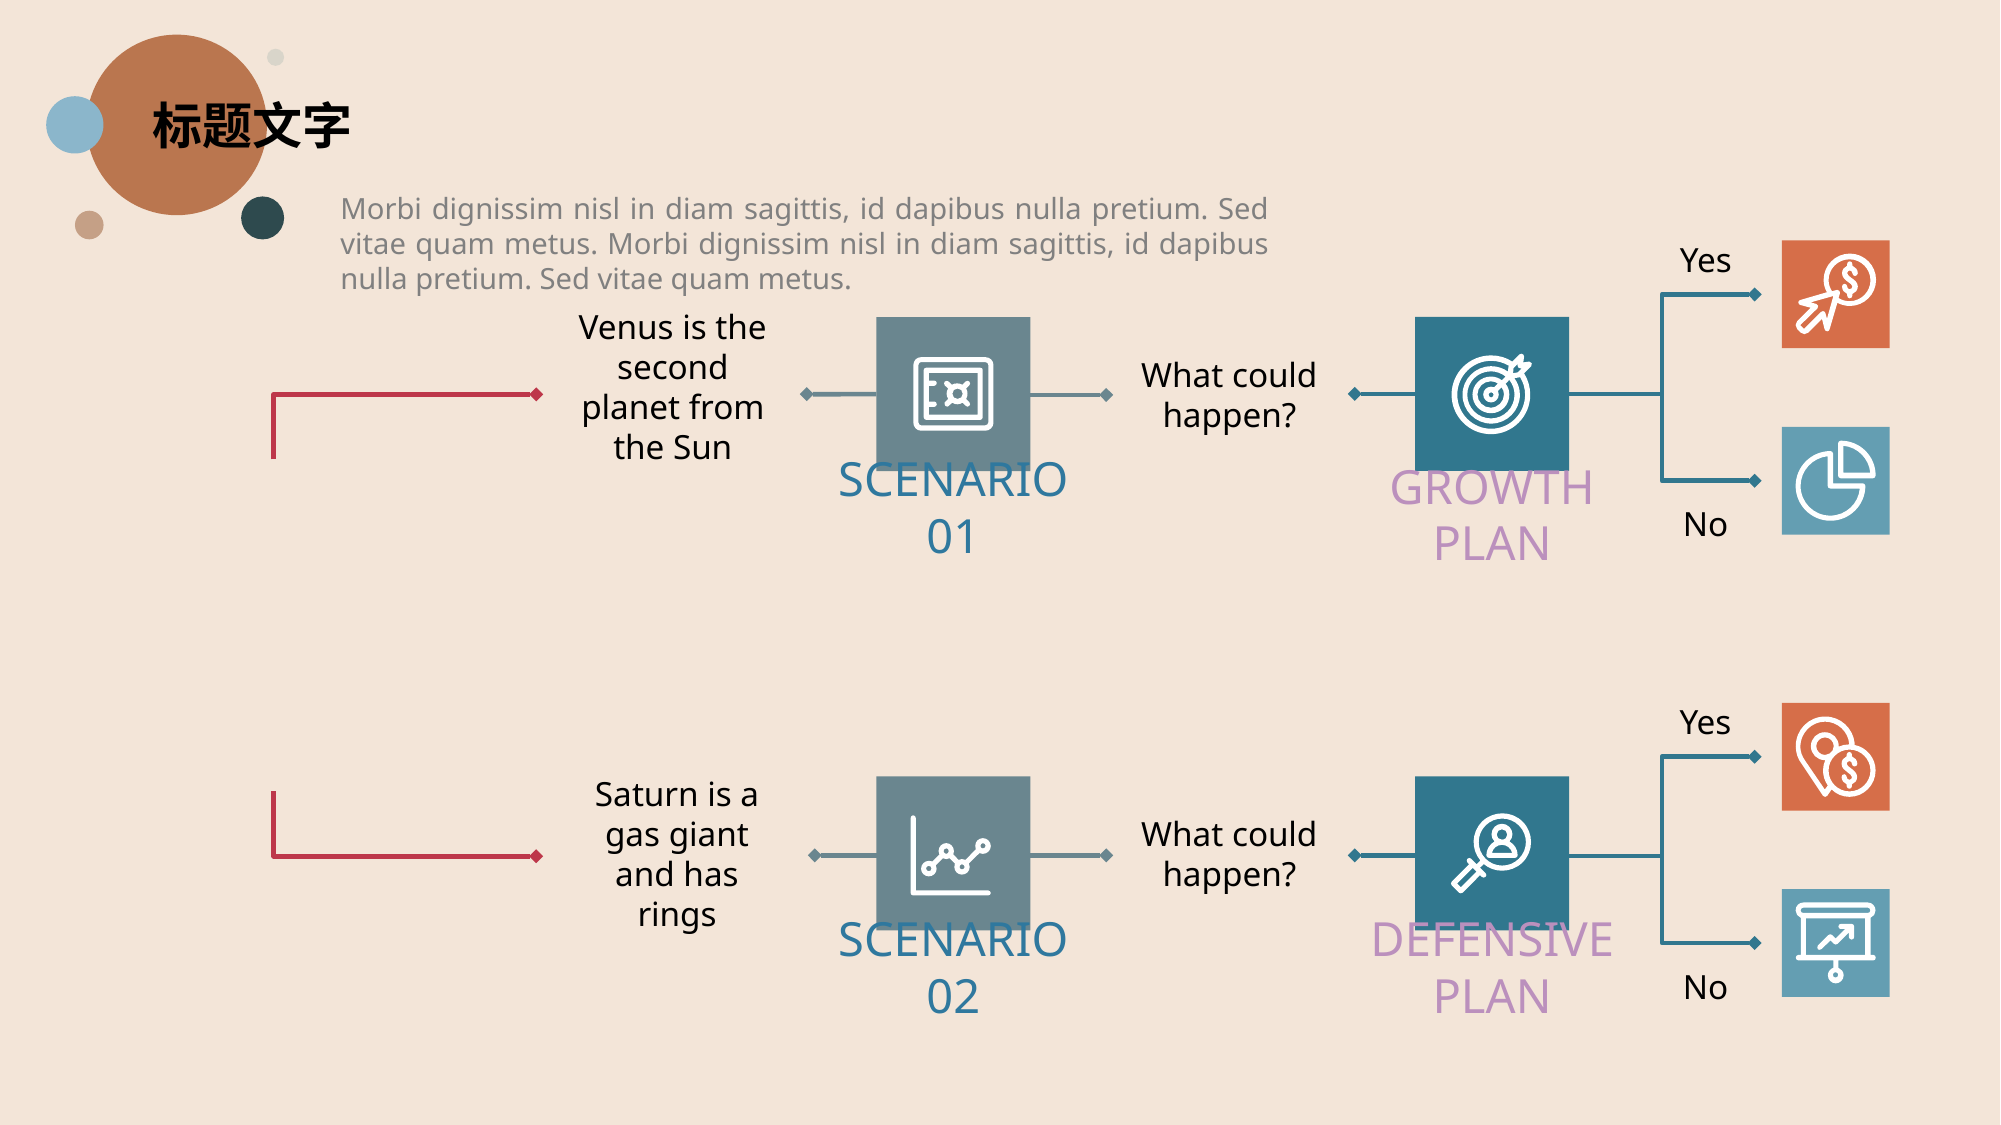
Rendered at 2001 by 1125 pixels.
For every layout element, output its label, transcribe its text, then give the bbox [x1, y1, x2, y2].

text_box Yes [1651, 222, 1761, 295]
text_box [1781, 426, 1890, 535]
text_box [1795, 716, 1876, 797]
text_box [46, 34, 285, 240]
text_box [1415, 776, 1569, 930]
text_box [1781, 702, 1890, 811]
text_box [273, 791, 543, 863]
text_box [1415, 316, 1569, 471]
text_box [1569, 856, 1755, 944]
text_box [1795, 440, 1876, 521]
text_box Saturn is a gas giant and has rings [551, 799, 804, 908]
text_box Yes [1651, 685, 1760, 757]
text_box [1795, 253, 1877, 335]
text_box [1569, 294, 1755, 393]
text_box [1451, 353, 1532, 435]
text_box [1569, 756, 1755, 856]
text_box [1569, 393, 1755, 481]
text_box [913, 357, 994, 431]
text_box What could happen? [1098, 340, 1361, 448]
text_box What could happen? [1098, 799, 1361, 908]
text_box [910, 815, 991, 896]
text_box 标题文字 [285, 86, 368, 162]
text_box [1781, 240, 1890, 349]
text_box GROWTH PLAN [1335, 477, 1650, 550]
text_box No [1651, 487, 1760, 560]
text_box [876, 317, 1031, 470]
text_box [1450, 813, 1534, 894]
text_box [1781, 889, 1890, 997]
text_box SCENARIO 02 [801, 930, 1105, 1002]
text_box SCENARIO 01 [801, 470, 1105, 542]
text_box Venus is the second planet from the Sun [547, 332, 799, 441]
text_box DEFENSIVE PLAN [1326, 930, 1659, 1002]
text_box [1795, 902, 1876, 984]
text_box Morbi dignissim nisl in diam sagittis, id dapibus nulla pretium. Sed vitae quam metus. Morbi dignissim nisl in diam sagittis, id dapibus nulla pretium. Sed vitae quam metus. [325, 183, 1285, 303]
text_box No [1651, 950, 1760, 1022]
text_box [273, 388, 543, 460]
text_box [876, 776, 1031, 930]
